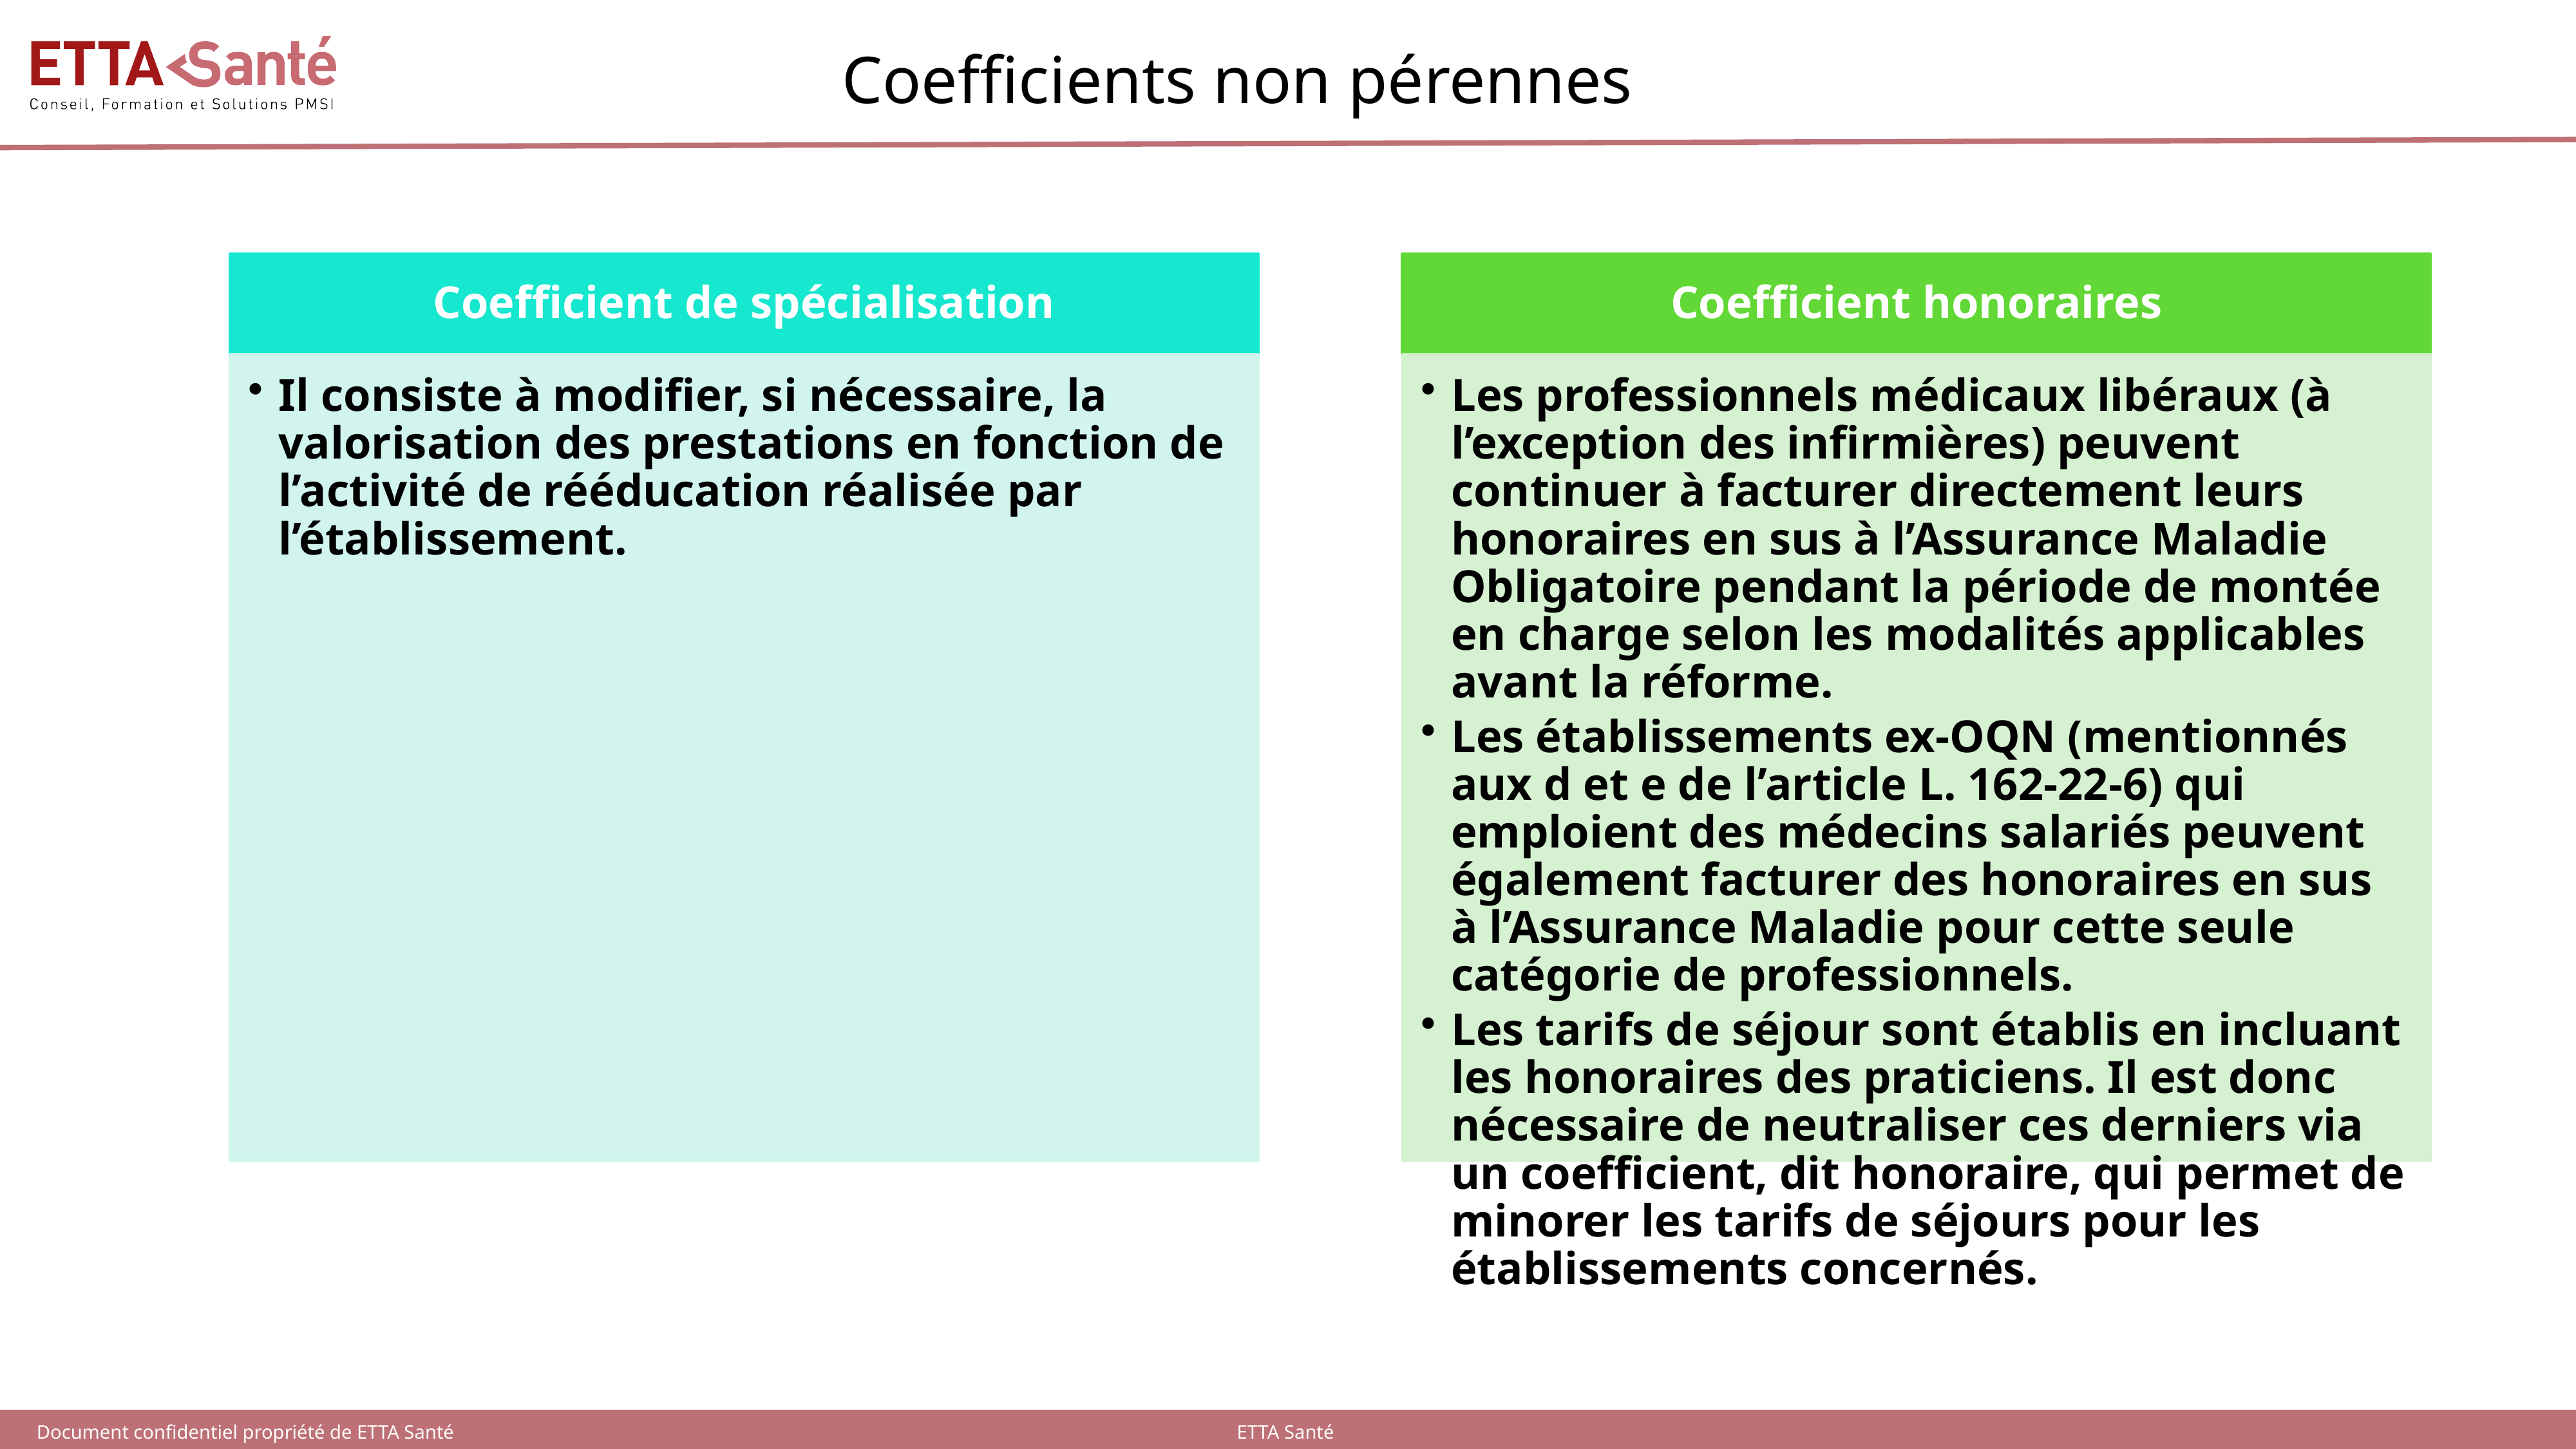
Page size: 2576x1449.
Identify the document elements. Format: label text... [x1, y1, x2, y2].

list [229, 220, 2431, 1195]
picture [29, 36, 336, 113]
title Coefficients non pérennes [516, 9, 1958, 147]
